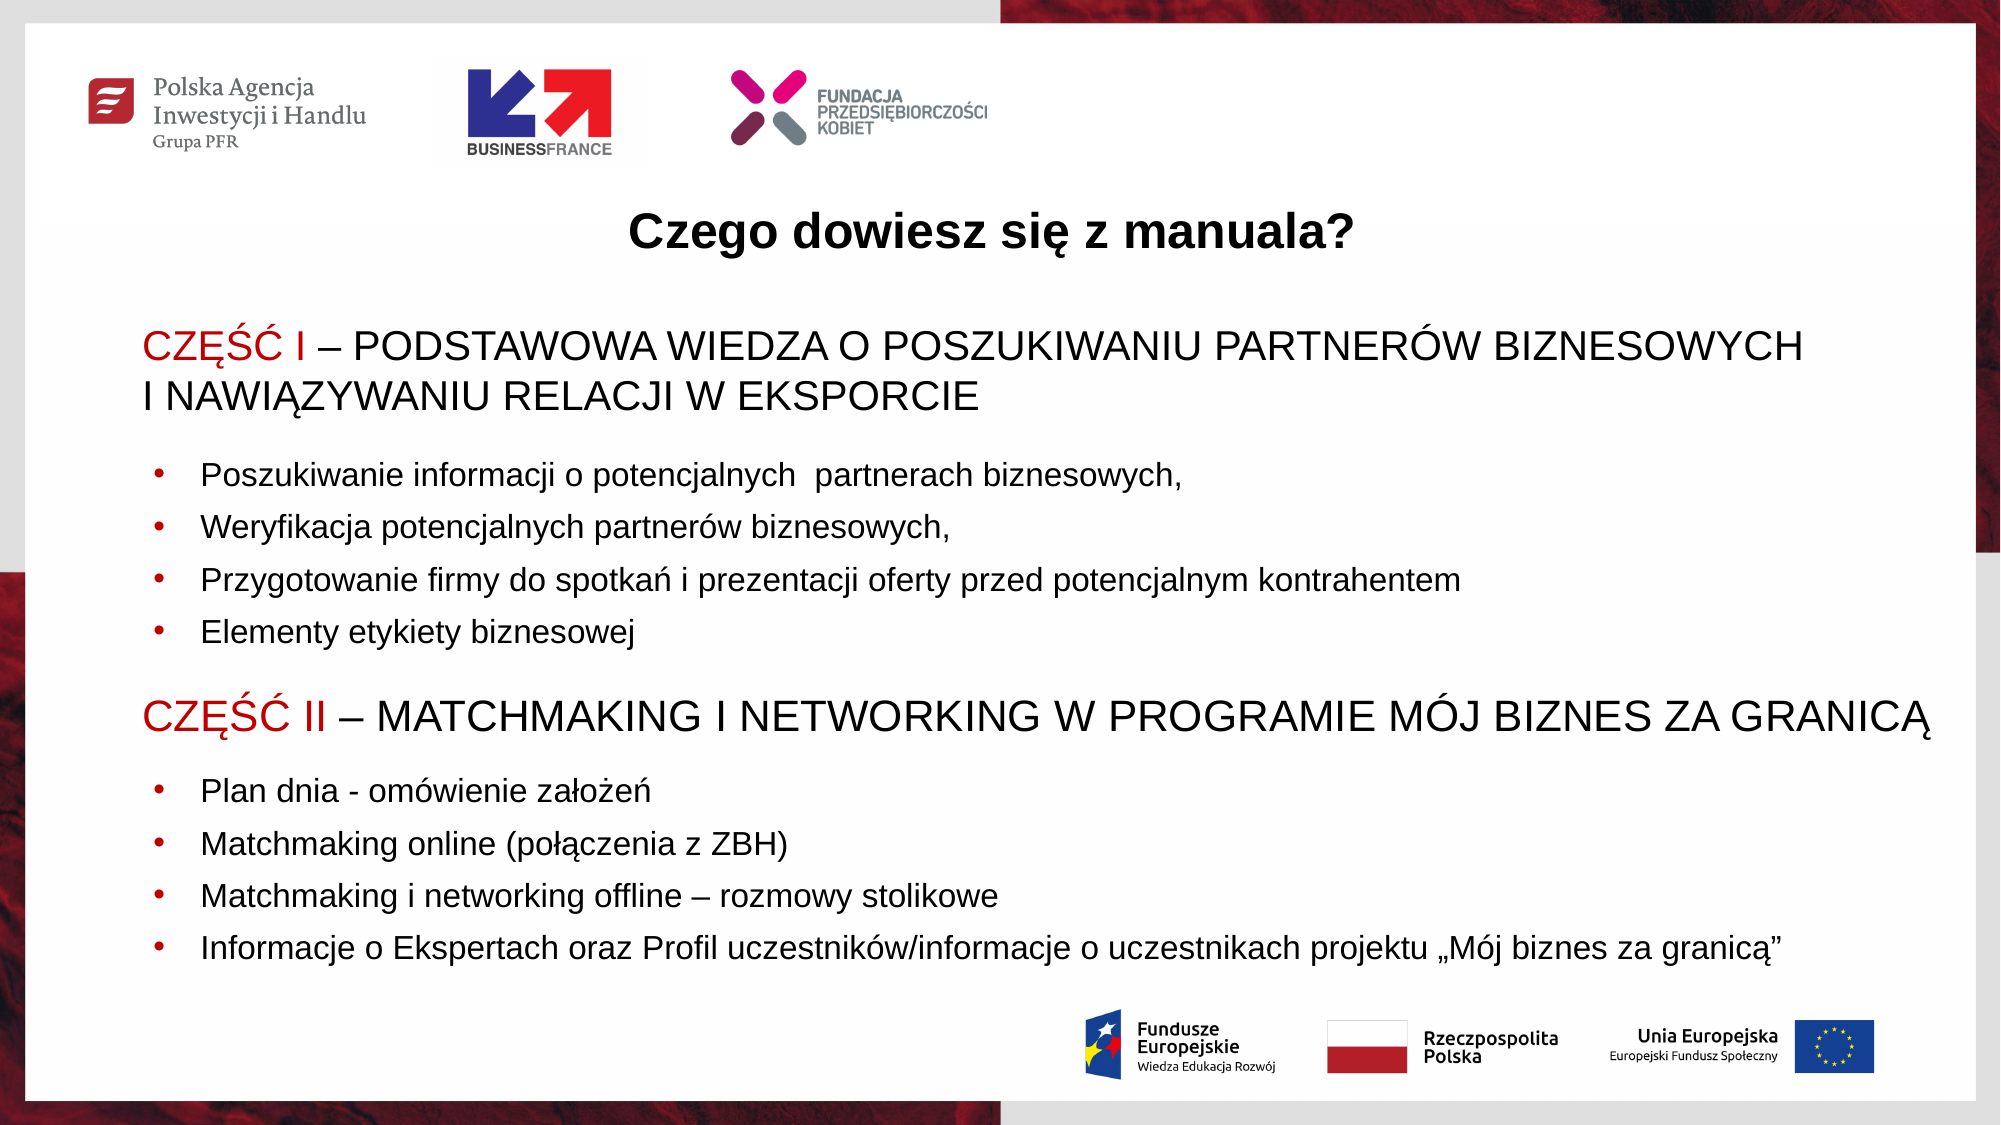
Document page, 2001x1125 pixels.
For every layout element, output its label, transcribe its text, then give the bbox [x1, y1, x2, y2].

text_box CZĘŚĆ II – MATCHMAKING I NETWORKING W PROGRAMIE MÓJ BIZNES ZA GRANICĄ [127, 669, 1969, 762]
title Czego dowiesz się z manuala? [108, 186, 1892, 280]
picture [0, 0, 2001, 1125]
text_box Plan dnia - omówienie założeń Matchmaking online (połączenia z ZBH) Matchmaking i networking offline – rozmowy stolikowe Informacje o Ekspertach oraz Profil uczestników/informacje o uczestnikach projektu „Mój biznes za granicą” [108, 761, 1892, 974]
list CZĘŚĆ I – PODSTAWOWA WIEDZA O POSZUKIWANIU PARTNERÓW BIZNESOWYCH I NAWIĄZYWANIU RELACJI W EKSPORCIE [127, 310, 1873, 382]
text_box Poszukiwanie informacji o potencjalnych partnerach biznesowych, Weryfikacja potencjalnych partnerów biznesowych, Przygotowanie firmy do spotkań i prezentacji oferty przed potencjalnym kontrahentem Elementy etykiety biznesowej [108, 445, 1892, 658]
